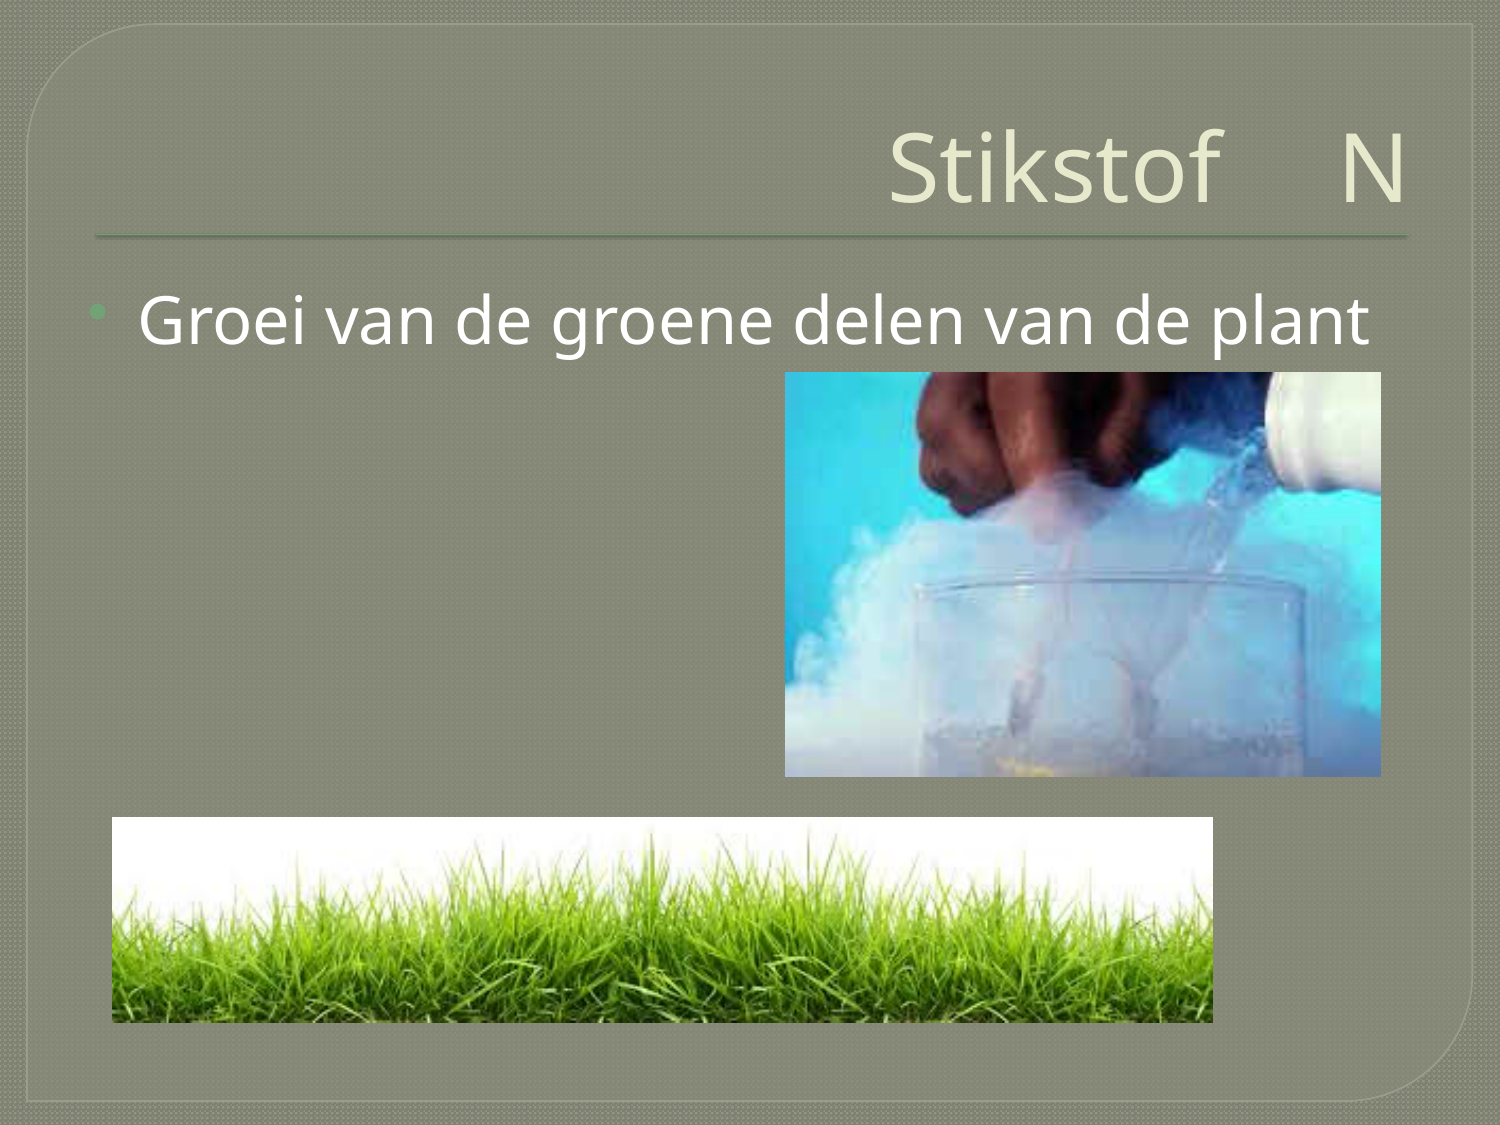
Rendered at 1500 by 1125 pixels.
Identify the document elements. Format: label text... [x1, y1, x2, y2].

title Stikstof N [75, 41, 1425, 230]
picture [111, 816, 1213, 1024]
picture [785, 372, 1381, 777]
list Groei van de groene delen van de plant [75, 270, 1425, 1013]
